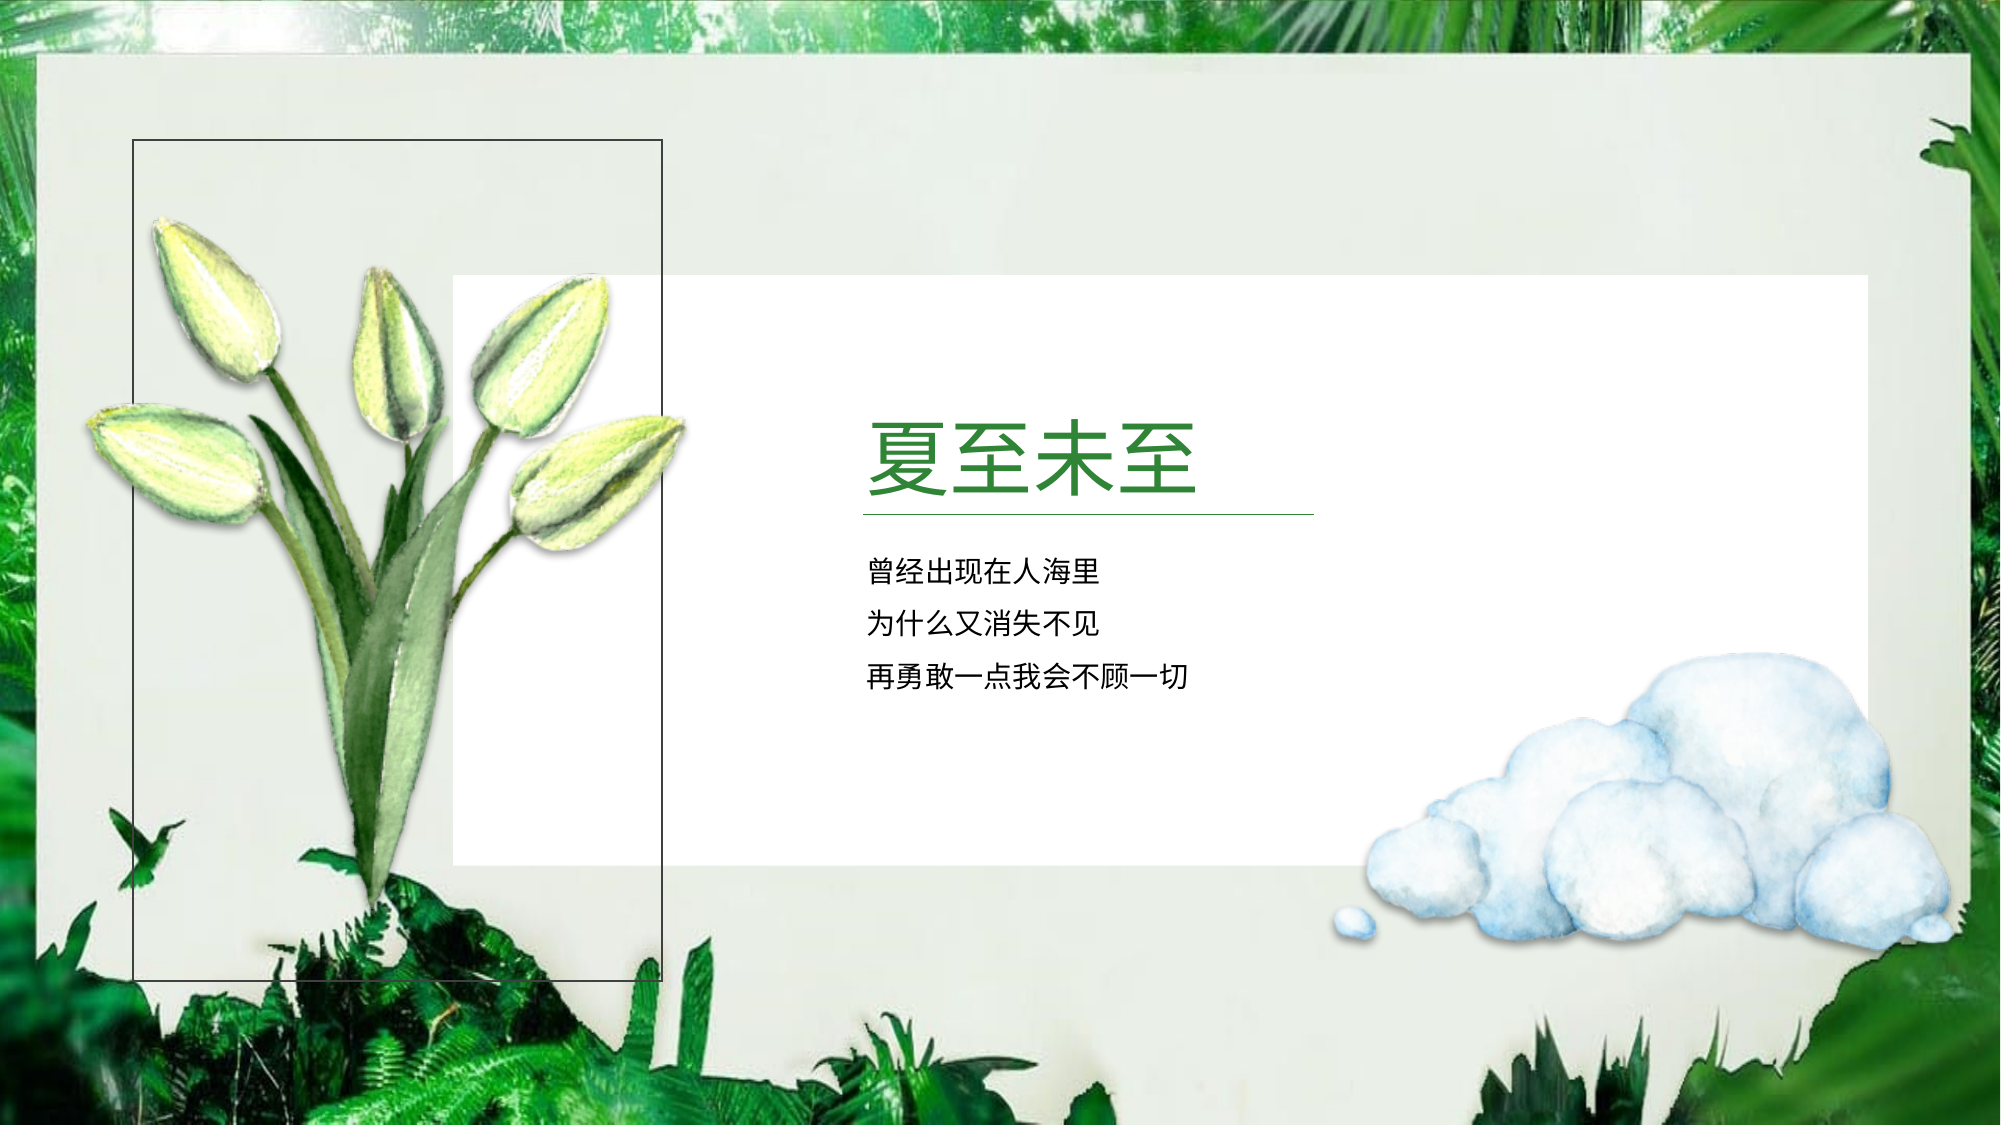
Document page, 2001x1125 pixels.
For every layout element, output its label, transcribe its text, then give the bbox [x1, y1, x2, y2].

text_box [691, 274, 1869, 867]
picture [0, 0, 2001, 1125]
text_box [132, 139, 663, 216]
text_box [132, 918, 663, 982]
text_box 曾经出现在人海里 为什么又消失不见 再勇敢一点我会不顾一切 [851, 528, 1354, 701]
text_box 夏至未至 [851, 398, 1287, 514]
